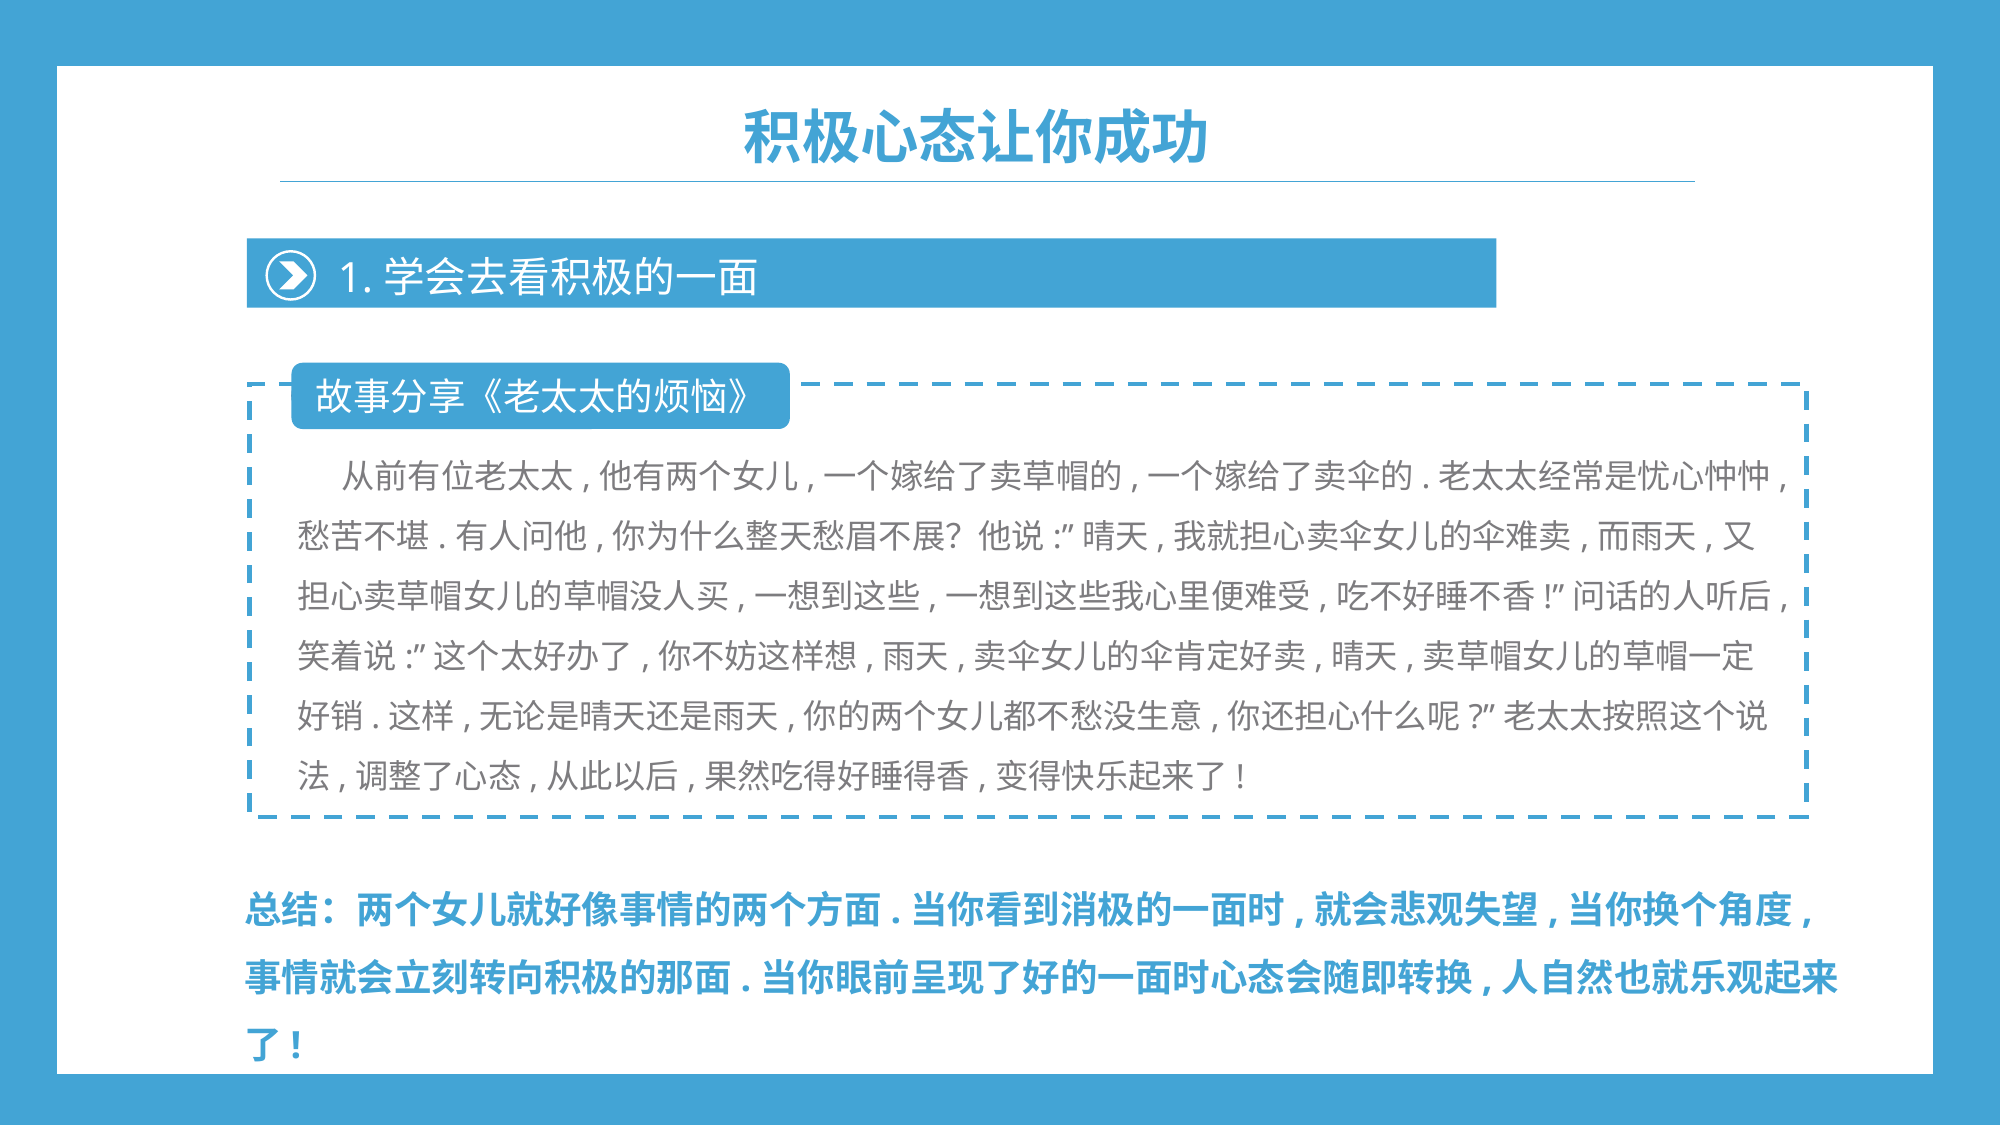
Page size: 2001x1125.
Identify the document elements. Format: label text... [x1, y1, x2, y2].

text_box 从前有位老太太,他有两个女儿,一个嫁给了卖草帽的,一个嫁给了卖伞的.老太太经常是忧心忡忡,愁苦不堪.有人问他,你为什么整天愁眉不展？他说:”晴天,我就担心卖伞女儿的伞难卖,而雨天,又担心卖草帽女儿的草帽没人买,一想到这些,一想到这些我心里便难受,吃不好睡不香!”问话的人听后,笑着说:”这个太好办了,你不妨这样想,雨天,卖伞女儿的伞肯定好卖,晴天,卖草帽女儿的草帽一定好销.这样,无论是晴天还是雨天,你的两个女儿都不愁没生意,你还担心什么呢?”老太太按照这个说法,调整了心态,从此以后,果然吃得好睡得香,变得快乐起来了! [276, 425, 1807, 814]
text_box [291, 362, 790, 430]
text_box 积极心态让你成功 [729, 93, 1246, 178]
text_box [249, 383, 1808, 818]
text_box 总结：两个女儿就好像事情的两个方面.当你看到消极的一面时,就会悲观失望,当你换个角度, 事情就会立刻转向积极的那面.当你眼前呈现了好的一面时心态会随即转换,人自然也就乐观起来了! [224, 853, 1860, 993]
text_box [246, 238, 1497, 308]
